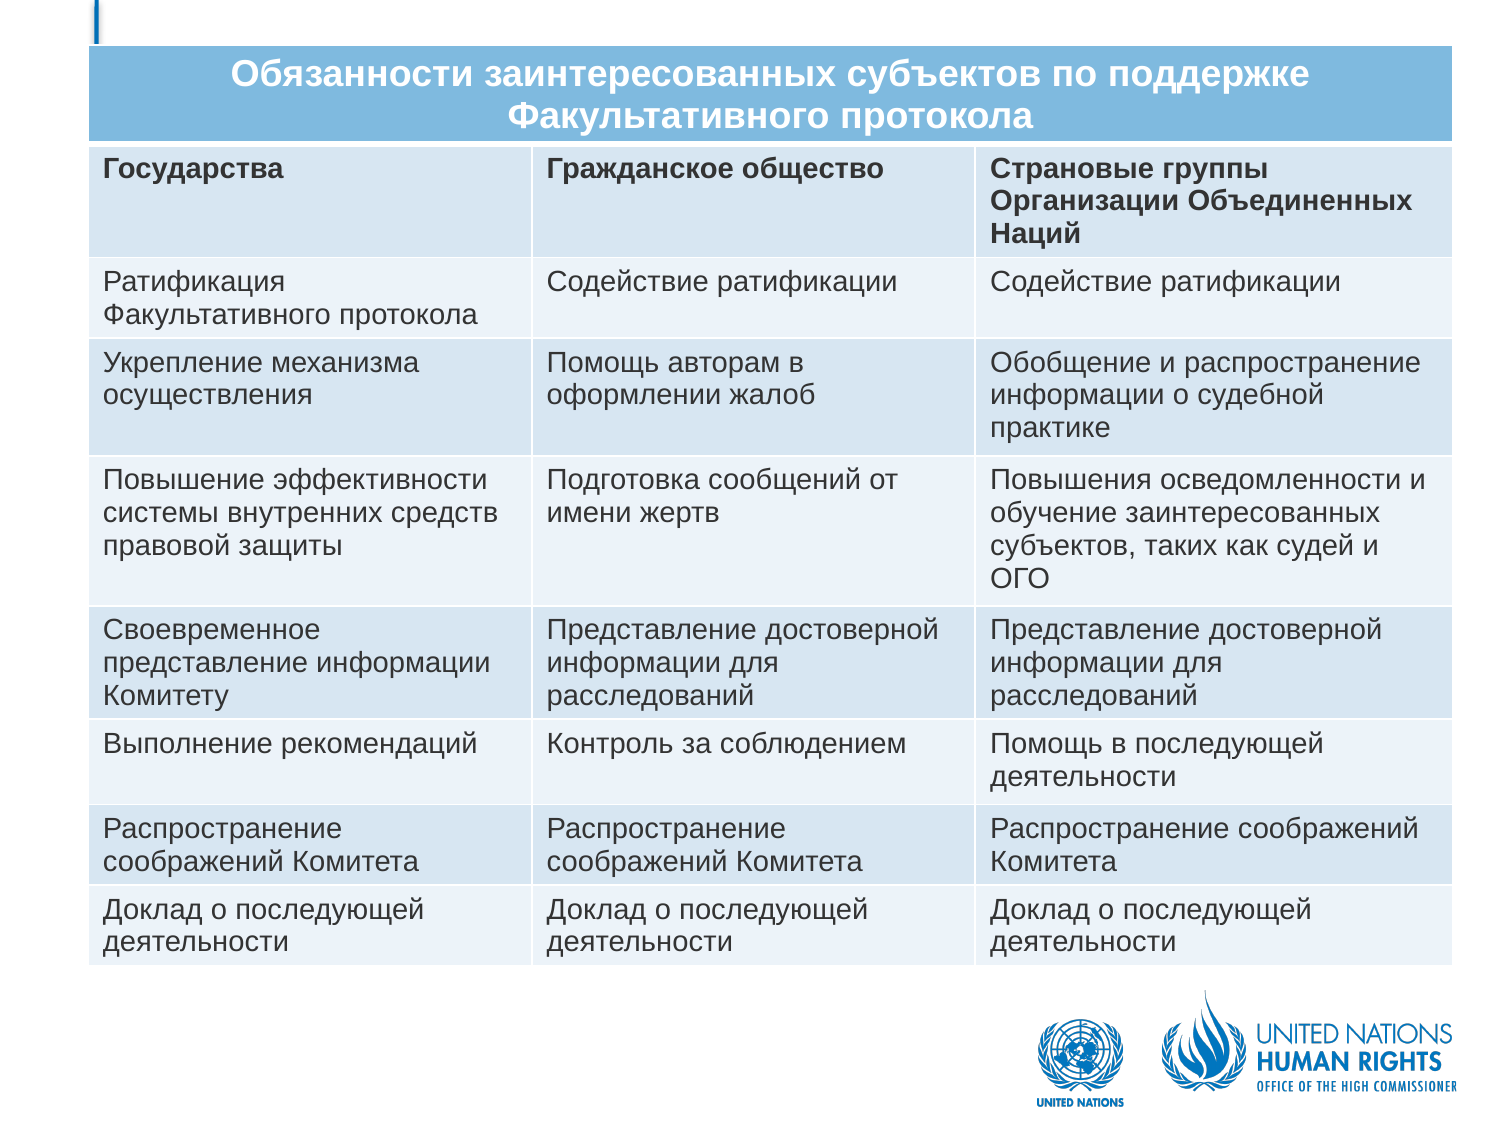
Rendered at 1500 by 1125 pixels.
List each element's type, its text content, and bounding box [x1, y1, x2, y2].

table_cell Доклад о последующей деятельности [89, 886, 531, 965]
table_cell Представление достоверной информации для расследований [976, 607, 1452, 718]
table_cell Своевременное представление информации Комитету [89, 607, 531, 718]
table_cell Помощь авторам в оформлении жалоб [533, 339, 974, 455]
table_header Обязанности заинтересованных субъектов по поддержке Факультативного протокола [89, 46, 1452, 141]
table_cell Содействие ратификации [976, 258, 1452, 337]
table_cell Доклад о последующей деятельности [976, 886, 1452, 965]
table_cell Доклад о последующей деятельности [533, 886, 974, 965]
table_cell Контроль за соблюдением [533, 720, 974, 804]
table_cell Укрепление механизма осуществления [89, 339, 531, 455]
table_cell Подготовка сообщений от имени жертв [533, 457, 974, 605]
table_cell Страновые группы Организации Объединенных Наций [976, 147, 1452, 257]
table_cell Повышение эффективности системы внутренних средств правовой защиты [89, 457, 531, 605]
table_cell Гражданское общество [533, 147, 974, 257]
table_cell Обобщение и распространение информации о судебной практике [976, 339, 1452, 455]
table_cell Содействие ратификации [533, 258, 974, 337]
picture [1037, 990, 1457, 1107]
table_cell Распространение соображений Комитета [976, 805, 1452, 884]
table_cell Ратификация Факультативного протокола [89, 258, 531, 337]
table_cell Повышения осведомленности и обучение заинтересованных субъектов, таких как судей и ОГО [976, 457, 1452, 605]
table_cell Распространение соображений Комитета [533, 805, 974, 884]
table_cell Помощь в последующей деятельности [976, 720, 1452, 804]
table_cell Государства [89, 147, 531, 257]
table_cell Выполнение рекомендаций [89, 720, 531, 804]
table_cell Представление достоверной информации для расследований [533, 607, 974, 718]
table_cell Распространение соображений Комитета [89, 805, 531, 884]
